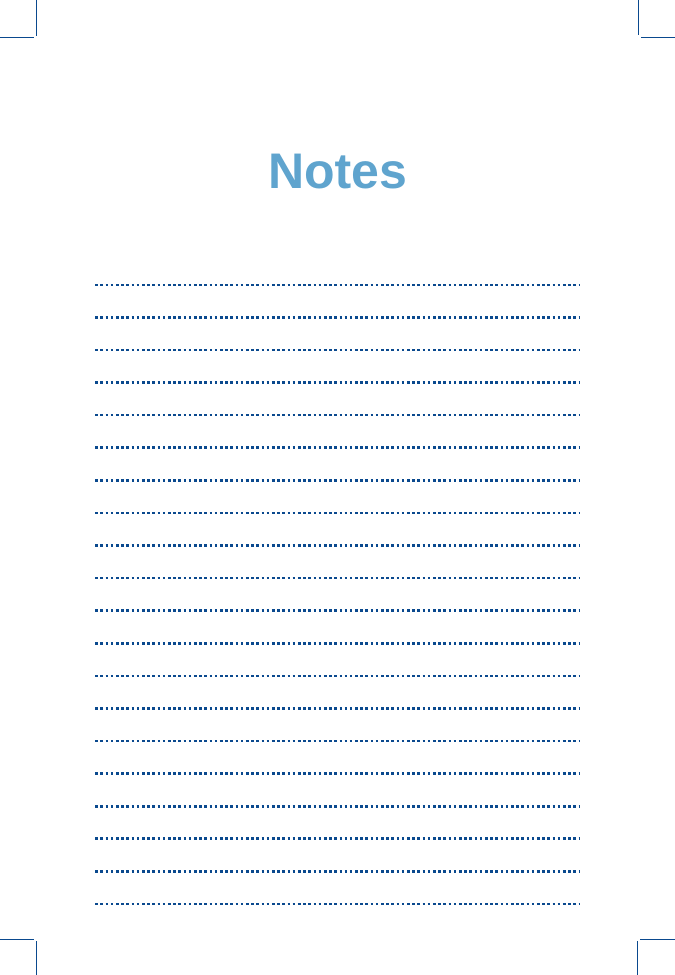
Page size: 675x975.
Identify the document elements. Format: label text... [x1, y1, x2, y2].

title Notes [75, 149, 600, 198]
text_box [95, 284, 580, 904]
